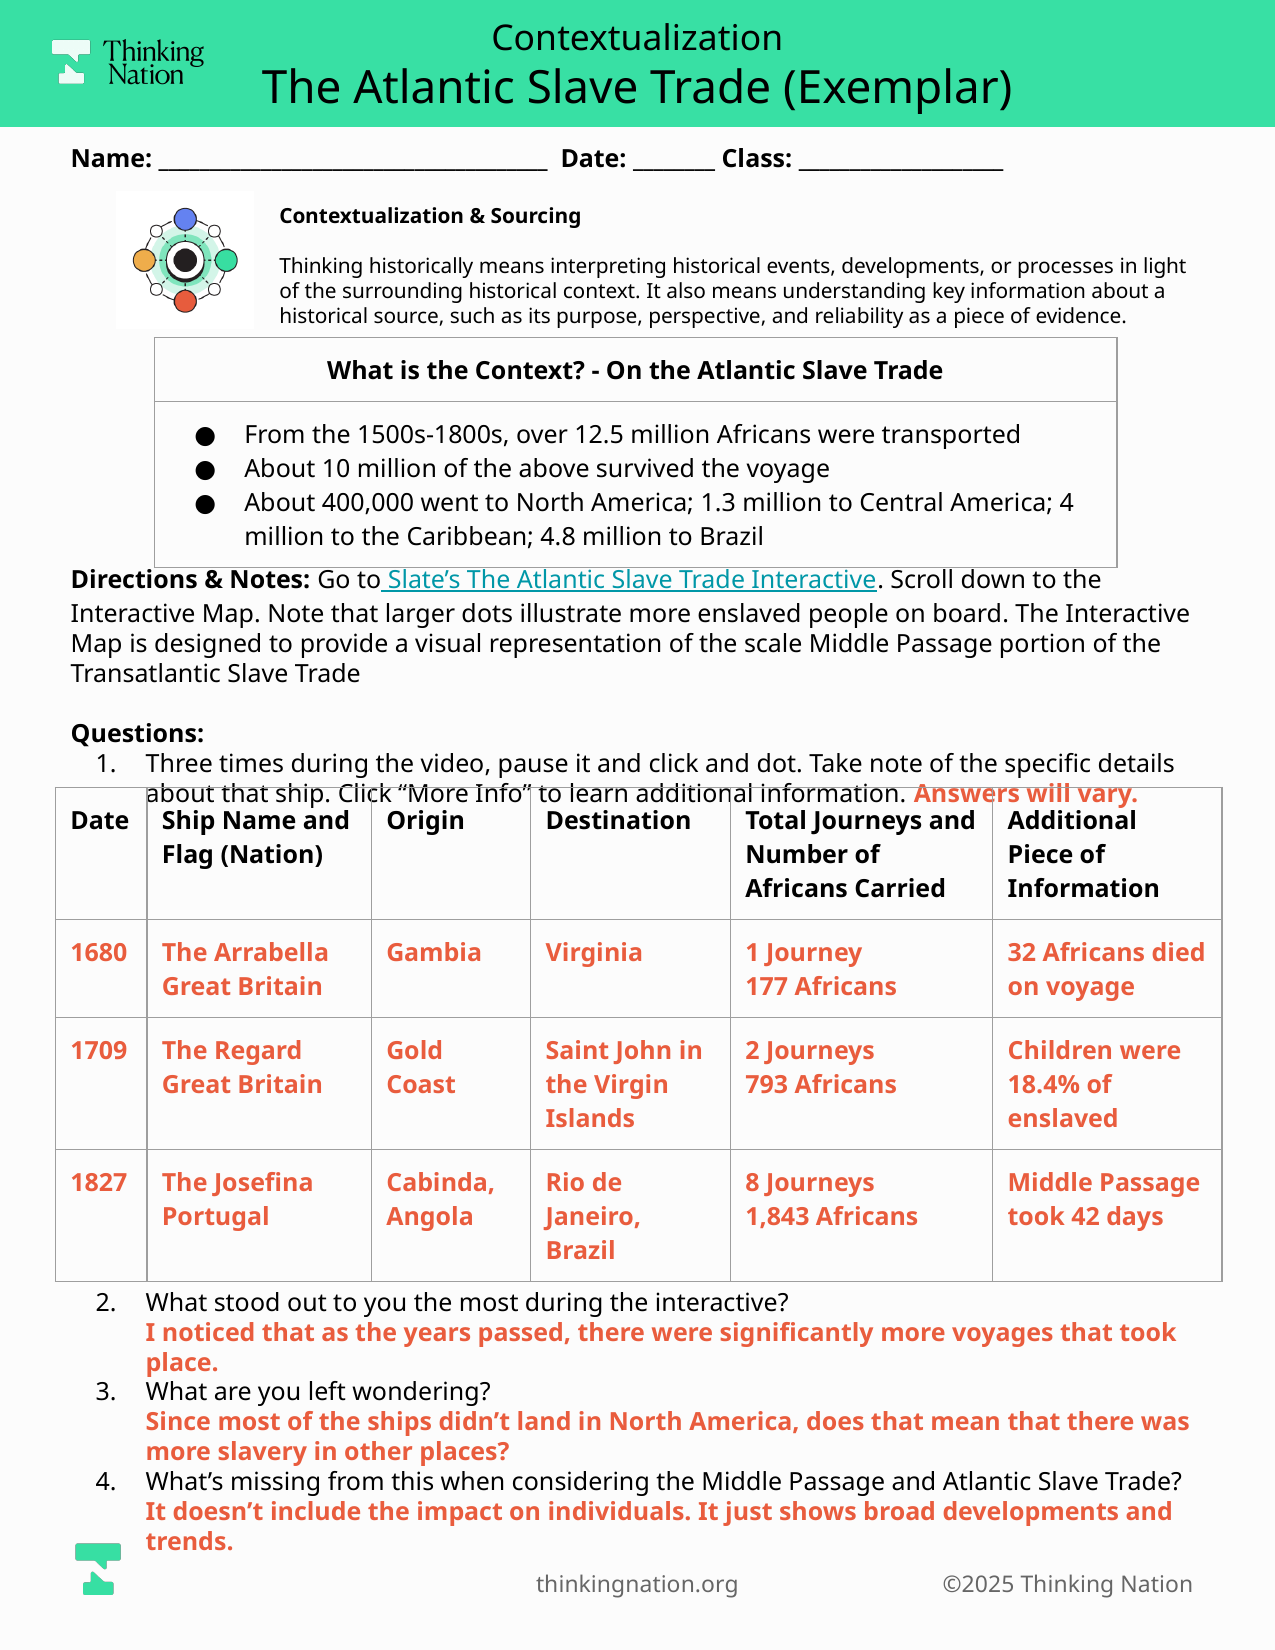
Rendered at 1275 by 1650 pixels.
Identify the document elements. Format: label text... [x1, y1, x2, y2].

picture [116, 191, 255, 329]
table_header Total Journeys and Number of Africans Carried [731, 788, 992, 919]
text_box thinkingnation.org [486, 1553, 789, 1605]
table_cell 1 Journey 177 Africans [731, 920, 992, 1017]
table_header Date [56, 788, 146, 919]
table_header Additional Piece of Information [993, 788, 1221, 919]
table_cell The Arrabella Great Britain [148, 920, 371, 1017]
table_cell The Josefina Portugal [148, 1150, 371, 1281]
text_box Contextualization & Sourcing Thinking historically means interpreting historical events, developments, or processes in light of the surrounding historical context. It also means understanding key information about a historical source, such as its purpose, perspective, and reliability as a piece of evidence. [260, 183, 1228, 336]
text_box Name: ______________________________________ Date: ________ Class: ____________________ [55, 127, 1223, 187]
table_header Ship Name and Flag (Nation) [148, 788, 371, 919]
table_header What is the Context? - On the Atlantic Slave Trade [155, 338, 1116, 401]
table_cell Middle Passage took 42 days [993, 1150, 1221, 1281]
text_box Directions & Notes: Go to Slate’s The Atlantic Slave Trade Interactive. Scroll down to the Interactive Map. Note that larger dots illustrate more enslaved people on board. The Interactive Map is designed to provide a visual representation of the scale Middle Passage portion of the Transatlantic Slave Trade Questions: Three times during the video, pause it and click and dot. Take note of the specific details about that ship. Click “More Info” to learn additional information. Answers will vary. What stood out to you the most during the interactive? I noticed that as the years passed, there were significantly more voyages that took place. What are you left wondering? Since most of the ships didn’t land in North America, does that mean that there was more slavery in other places? What’s missing from this when considering the Middle Passage and Atlantic Slave Trade? It doesn’t include the impact on individuals. It just shows broad developments and trends. [55, 1282, 1223, 1500]
table_cell Children were 18.4% of enslaved [993, 1018, 1221, 1149]
table_cell 2 Journeys 793 Africans [731, 1018, 992, 1149]
text_box Contextualization The Atlantic Slave Trade (Exemplar) [0, 0, 1275, 127]
table_cell Virginia [531, 920, 730, 1017]
table_cell Rio de Janeiro, Brazil [531, 1150, 730, 1281]
table_cell Gambia [372, 920, 530, 1017]
table_cell 8 Journeys 1,843 Africans [731, 1150, 992, 1281]
picture [62, 1533, 134, 1605]
picture [35, 25, 210, 98]
table_cell Saint John in the Virgin Islands [531, 1018, 730, 1149]
table_cell From the 1500s-1800s, over 12.5 million Africans were transported About 10 million of the above survived the voyage About 400,000 went to North America; 1.3 million to Central America; 4 million to the Caribbean; 4.8 million to Brazil [155, 402, 1116, 548]
table_header Destination [531, 788, 730, 919]
table_cell Gold Coast [372, 1018, 530, 1149]
table_cell The Regard Great Britain [148, 1018, 371, 1149]
table_cell 1680 [56, 920, 146, 1017]
table_cell 32 Africans died on voyage [993, 920, 1221, 1017]
text_box Directions & Notes: Go to Slate’s The Atlantic Slave Trade Interactive. Scroll down to the Interactive Map. Note that larger dots illustrate more enslaved people on board. The Interactive Map is designed to provide a visual representation of the scale Middle Passage portion of the Transatlantic Slave Trade Questions: Three times during the video, pause it and click and dot. Take note of the specific details about that ship. Click “More Info” to learn additional information. Answers will vary. What stood out to you the most during the interactive? I noticed that as the years passed, there were significantly more voyages that took place. What are you left wondering? Since most of the ships didn’t land in North America, does that mean that there was more slavery in other places? What’s missing from this when considering the Middle Passage and Atlantic Slave Trade? It doesn’t include the impact on individuals. It just shows broad developments and trends. [55, 548, 1223, 787]
table_cell 1827 [56, 1150, 146, 1281]
table_cell 1709 [56, 1018, 146, 1149]
table_header Origin [372, 788, 530, 919]
text_box ©2025 Thinking Nation [907, 1553, 1210, 1605]
table_cell Cabinda, Angola [372, 1150, 530, 1281]
